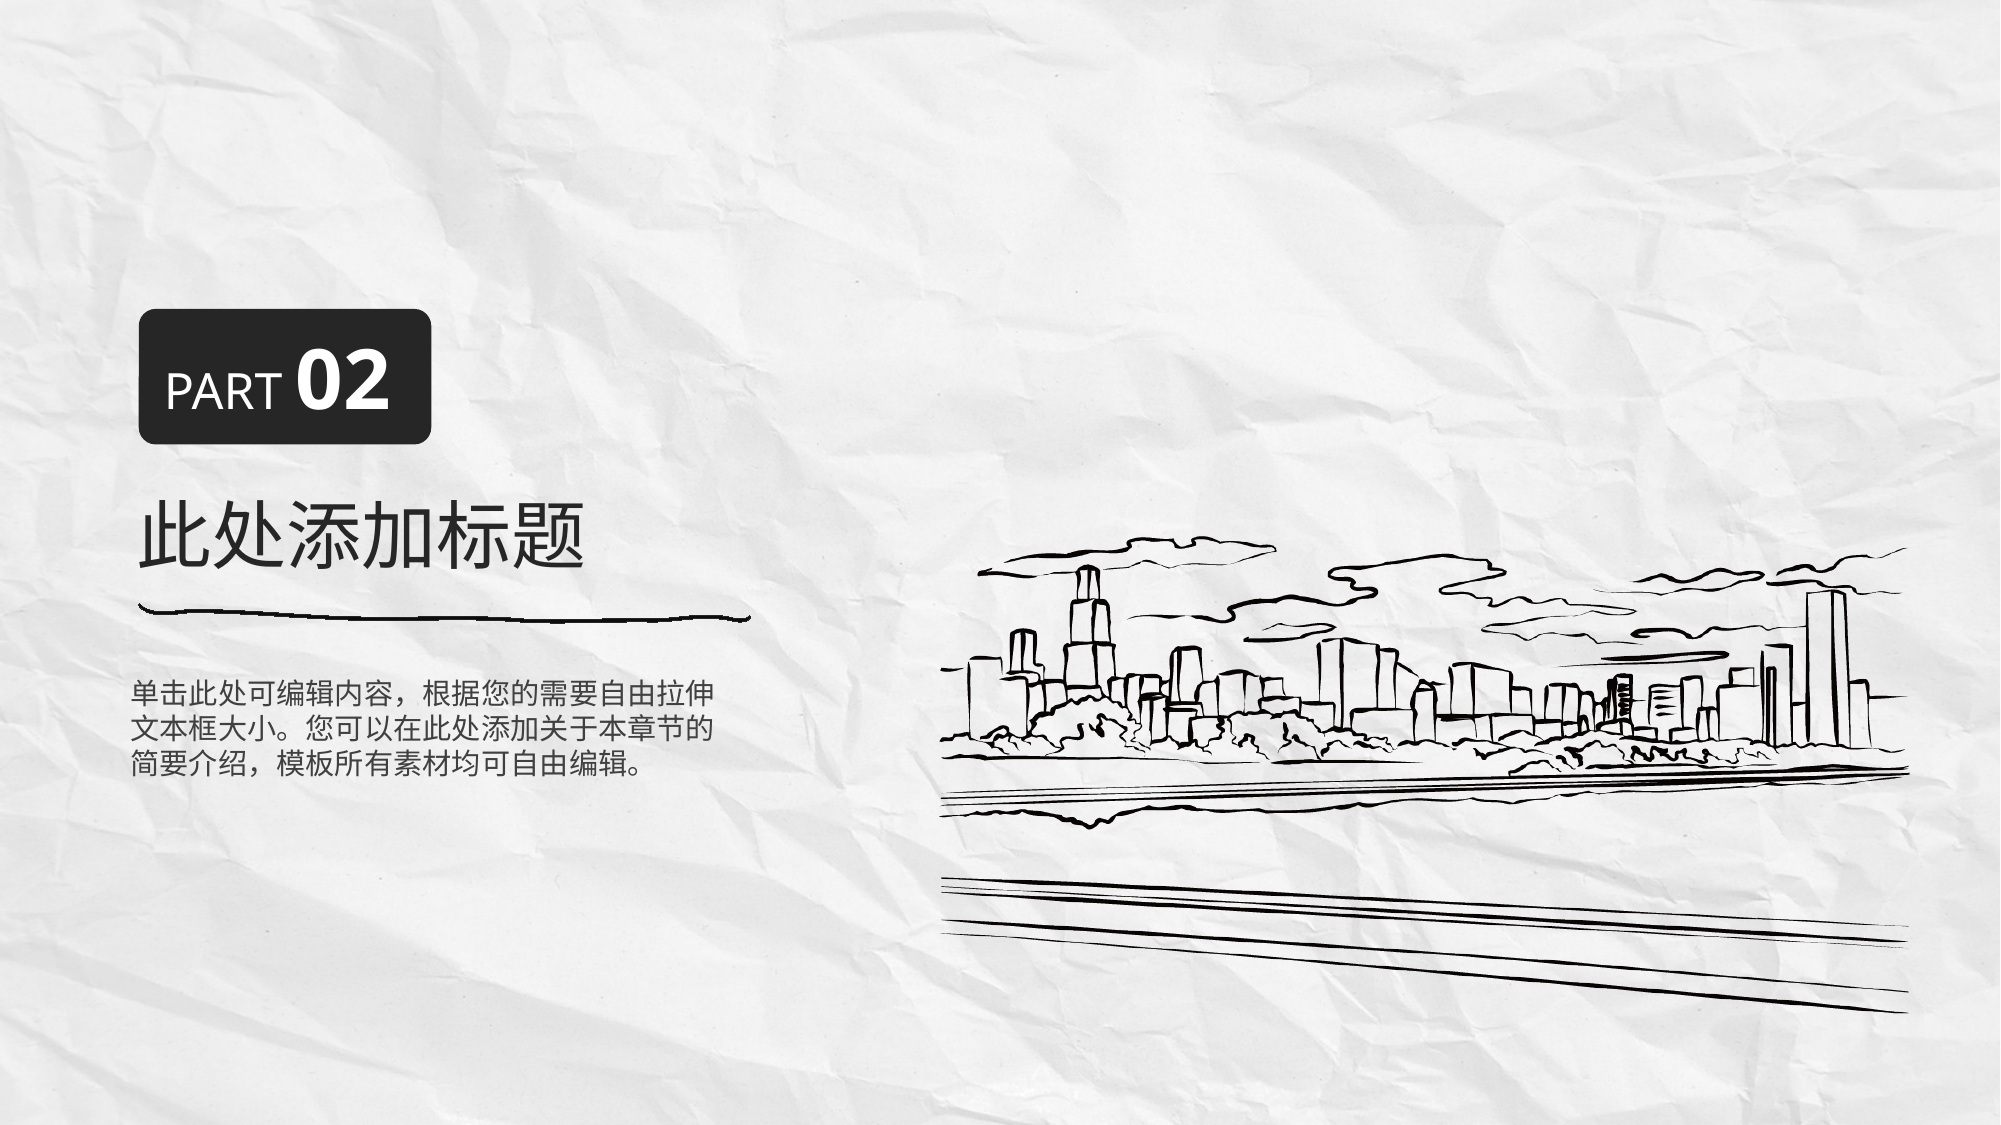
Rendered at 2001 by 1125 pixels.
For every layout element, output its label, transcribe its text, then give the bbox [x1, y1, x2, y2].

picture [0, 0, 2001, 1125]
text_box 此处添加标题 [122, 481, 741, 586]
text_box [137, 307, 431, 446]
text_box 单击此处可编辑内容，根据您的需要自由拉伸文本框大小。您可以在此处添加关于本章节的简要介绍，模板所有素材均可自由编辑。 [130, 675, 733, 780]
text_box [138, 603, 751, 624]
text_box PART 02 [149, 318, 432, 434]
